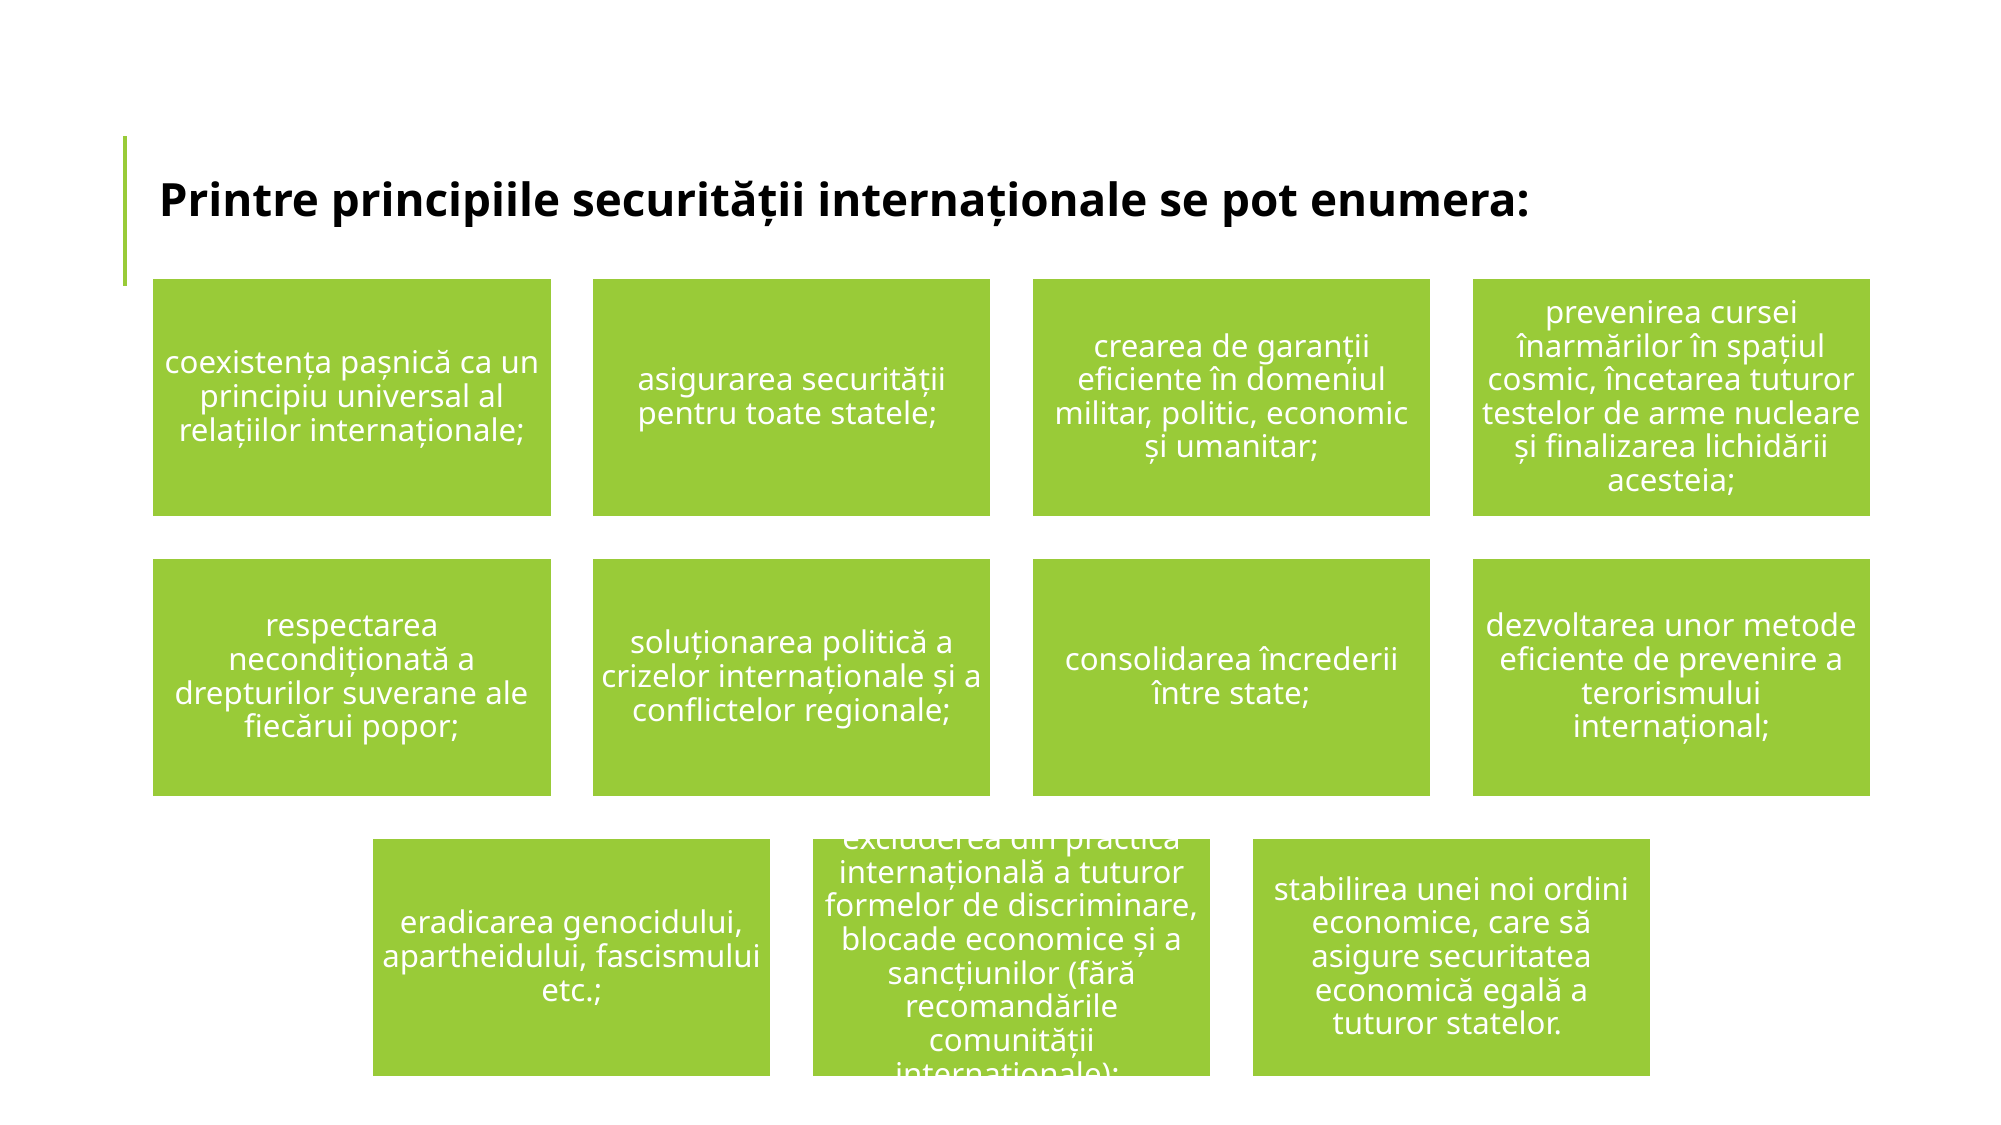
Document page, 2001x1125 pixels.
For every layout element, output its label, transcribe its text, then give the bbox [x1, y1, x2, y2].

list Printre principiile securităţii internaţionale se pot enumera: [151, 169, 1872, 254]
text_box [151, 266, 1873, 1088]
